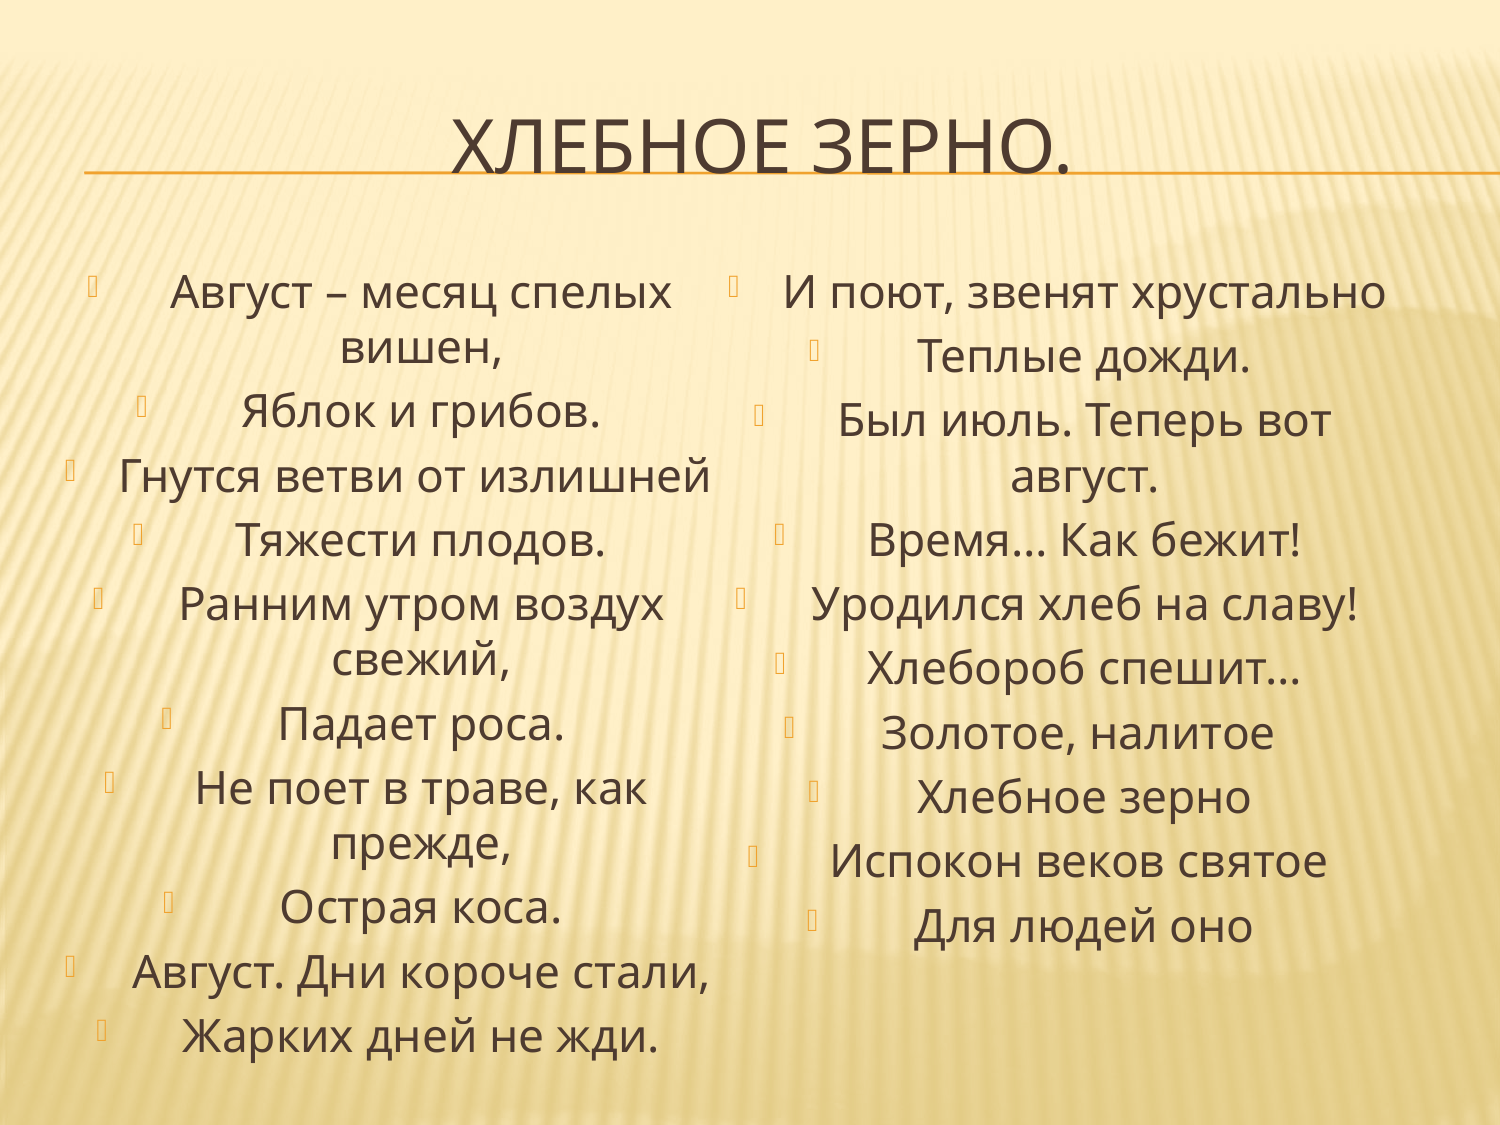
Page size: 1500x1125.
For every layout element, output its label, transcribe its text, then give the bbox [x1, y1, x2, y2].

title Хлебное зерно. [50, 75, 1475, 213]
list Август – месяц спелых вишен, Яблок и грибов. Гнутся ветви от излишней Тяжести плодов. Ранним утром воздух свежий, Падает роса. Не поет в траве, как прежде, Острая коса. Август. Дни короче стали, Жарких дней не жди. И поют, звенят хрустально Теплые дожди. Был июль. Теперь вот август. Время… Как бежит! Уродился хлеб на славу! Хлебороб спешит… Золотое, налитое Хлебное зерно Испокон веков святое Для людей оно [50, 254, 1407, 1079]
